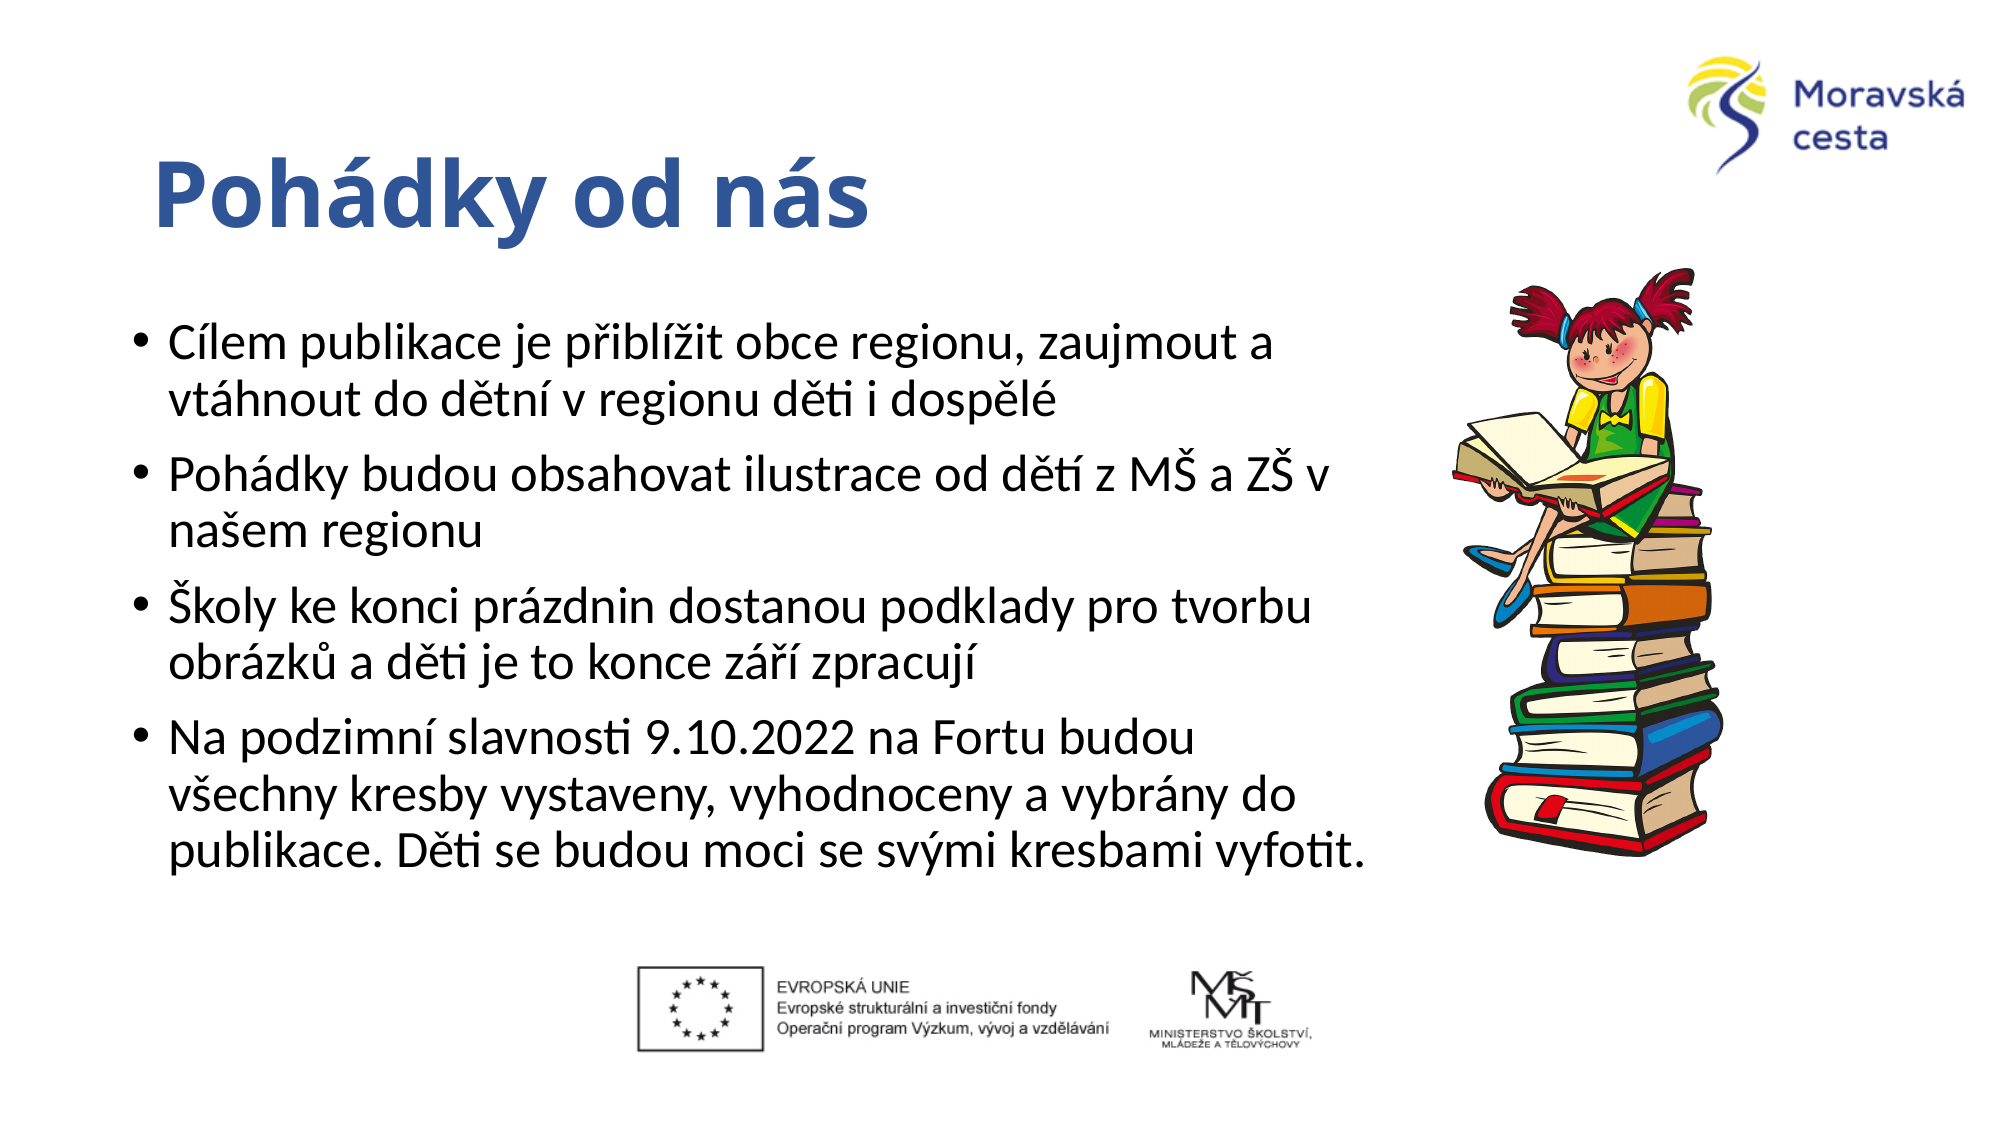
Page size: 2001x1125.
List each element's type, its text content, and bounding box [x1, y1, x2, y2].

picture [592, 925, 1349, 1094]
picture [1655, 18, 1983, 199]
text_box Cílem publikace je přiblížit obce regionu, zaujmout a vtáhnout do dětní v regionu děti i dospělé Pohádky budou obsahovat ilustrace od dětí z MŠ a ZŠ v našem regionu Školy ke konci prázdnin dostanou podklady pro tvorbu obrázků a děti je to konce září zpracují Na podzimní slavnosti 9.10.2022 na Fortu budou všechny kresby vystaveny, vyhodnoceny a vybrány do publikace. Děti se budou moci se svými kresbami vyfotit. [116, 306, 1393, 926]
picture [1439, 268, 1735, 857]
title Pohádky od nás [136, 89, 945, 306]
